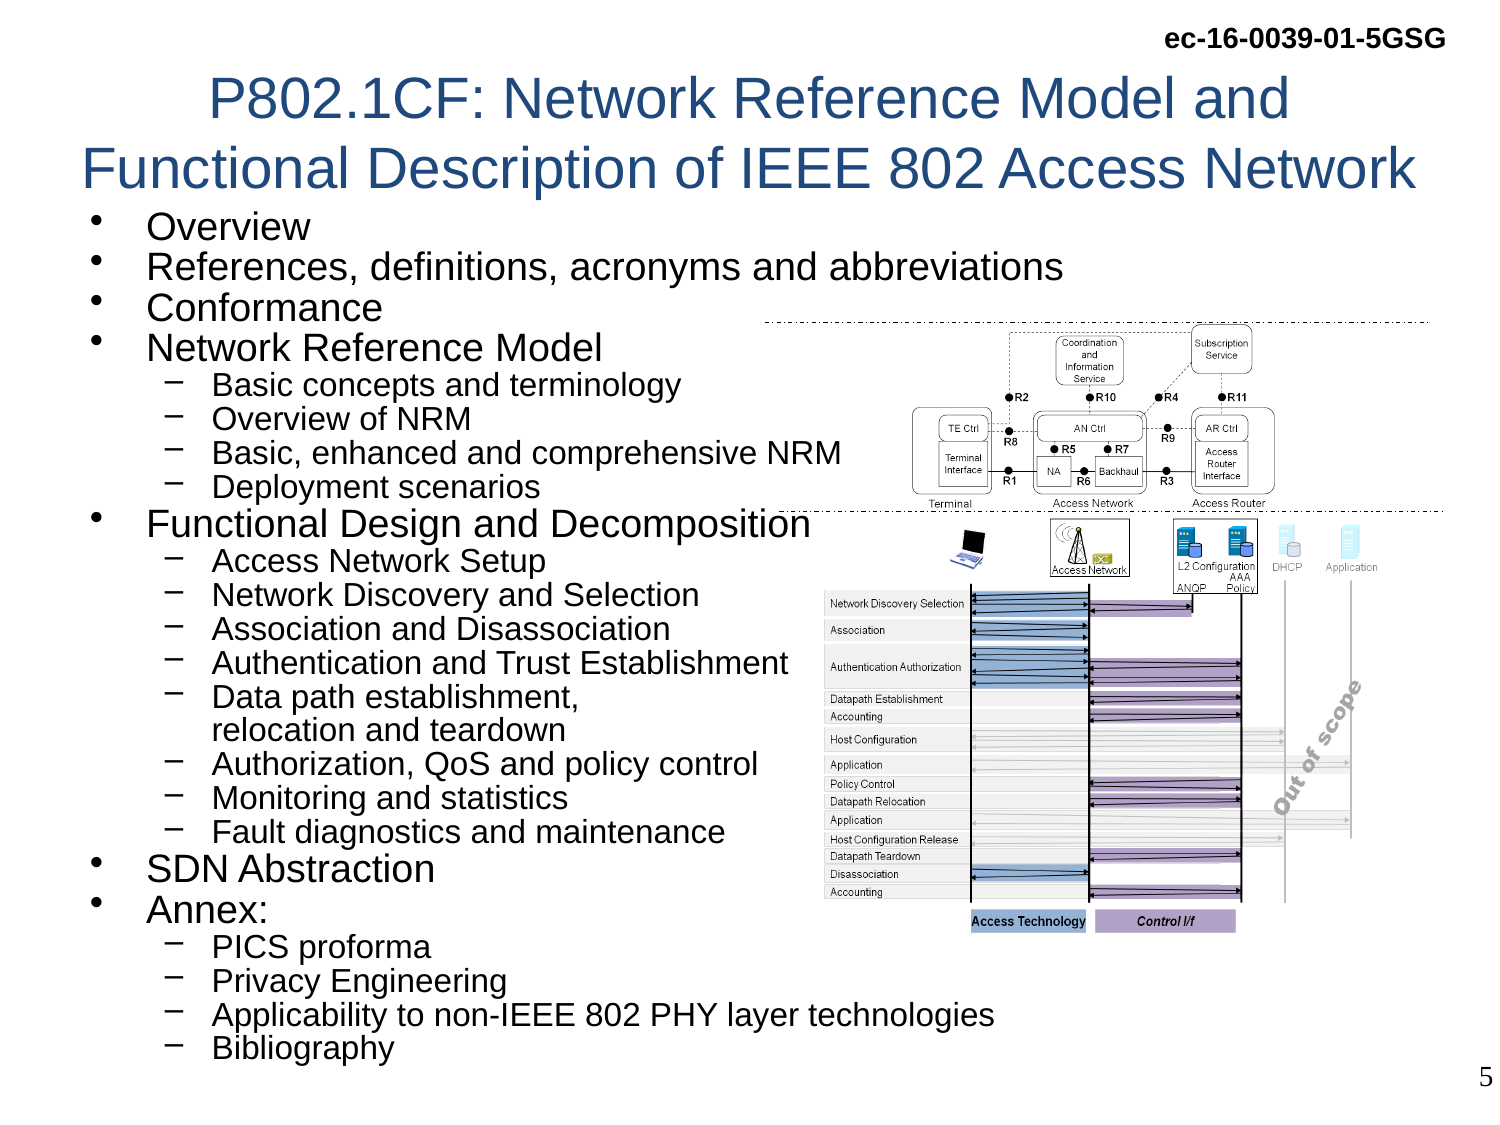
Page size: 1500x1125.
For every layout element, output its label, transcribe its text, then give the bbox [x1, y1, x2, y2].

picture [823, 518, 1386, 933]
picture [912, 323, 1275, 514]
list Overview References, definitions, acronyms and abbreviations Conformance Network Reference Model Basic concepts and terminology Overview of NRM Basic, enhanced and comprehensive NRM Deployment scenarios Functional Design and Decomposition Access Network Setup Network Discovery and Selection Association and Disassociation Authentication and Trust Establishment Data path establishment, relocation and teardown Authorization, QoS and policy control Monitoring and statistics Fault diagnostics and maintenance SDN Abstraction Annex: PICS proforma Privacy Engineering Applicability to non-IEEE 802 PHY layer technologies Bibliography [75, 200, 1149, 1058]
title P802.1CF: Network Reference Model and Functional Description of IEEE 802 Access Network [56, 38, 1444, 223]
